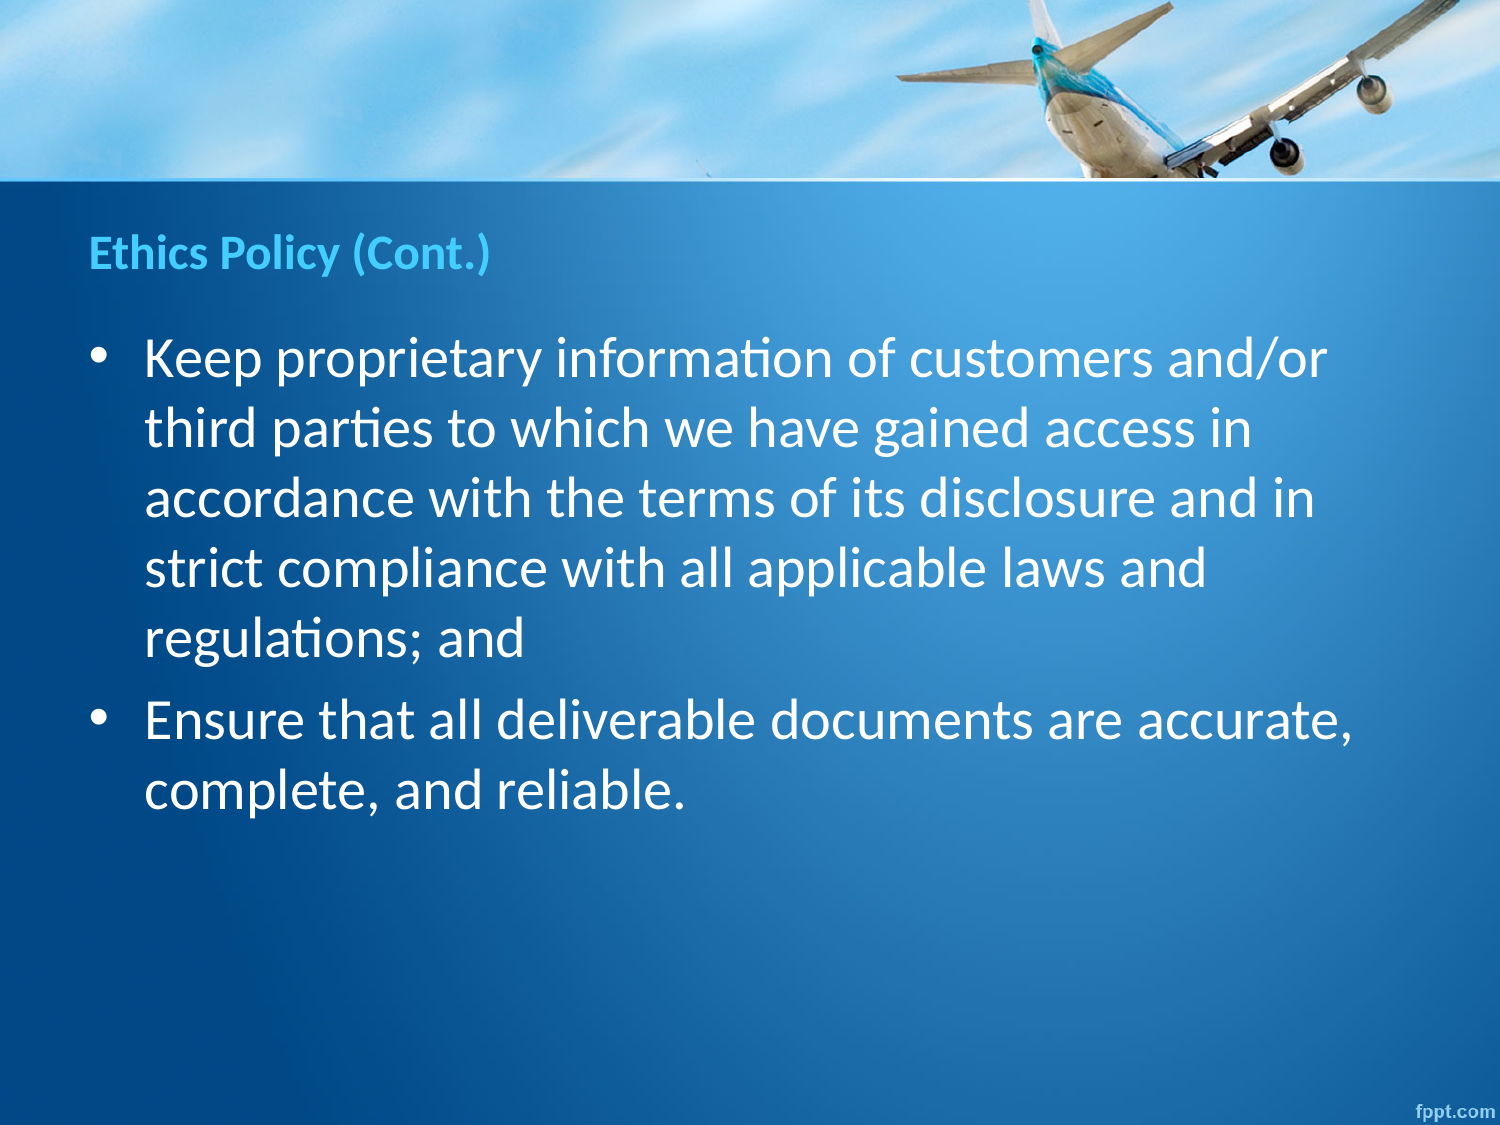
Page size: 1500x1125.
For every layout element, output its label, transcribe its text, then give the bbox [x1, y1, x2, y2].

list Keep proprietary information of customers and/or third parties to which we have gained access in accordance with the terms of its disclosure and in strict compliance with all applicable laws and regulations; and Ensure that all deliverable documents are accurate, complete, and reliable. [73, 311, 1424, 1014]
picture [0, 0, 1500, 1125]
title Ethics Policy (Cont.) [73, 211, 1424, 287]
